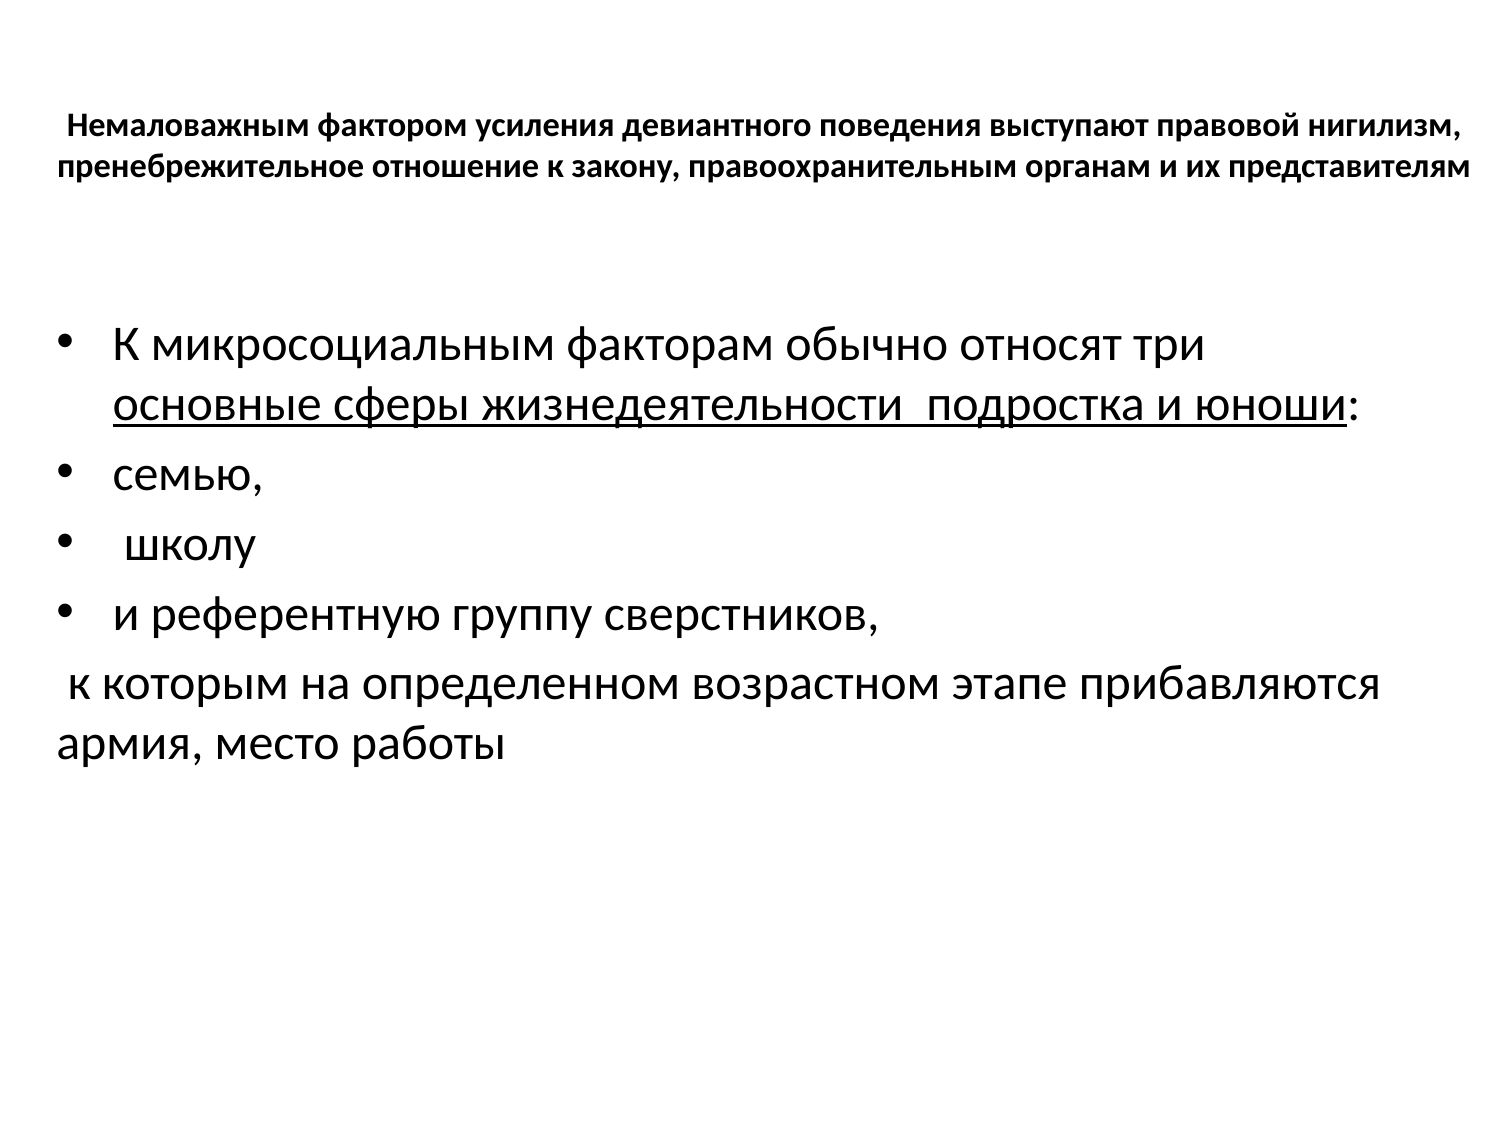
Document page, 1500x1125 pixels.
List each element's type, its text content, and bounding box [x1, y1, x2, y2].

list К микросоциальным факторам обычно относят три основные сферы жизнедеятельности подростка и юноши: семью, школу и референтную группу сверстников, к которым на определенном возрастном этапе прибавляются армия, место работы [41, 302, 1425, 1005]
title Немаловажным фактором усиления девиантного поведения выступают правовой нигилизм, пренебрежительное отношение к закону, правоохранительным органам и их представителям [29, 78, 1500, 209]
